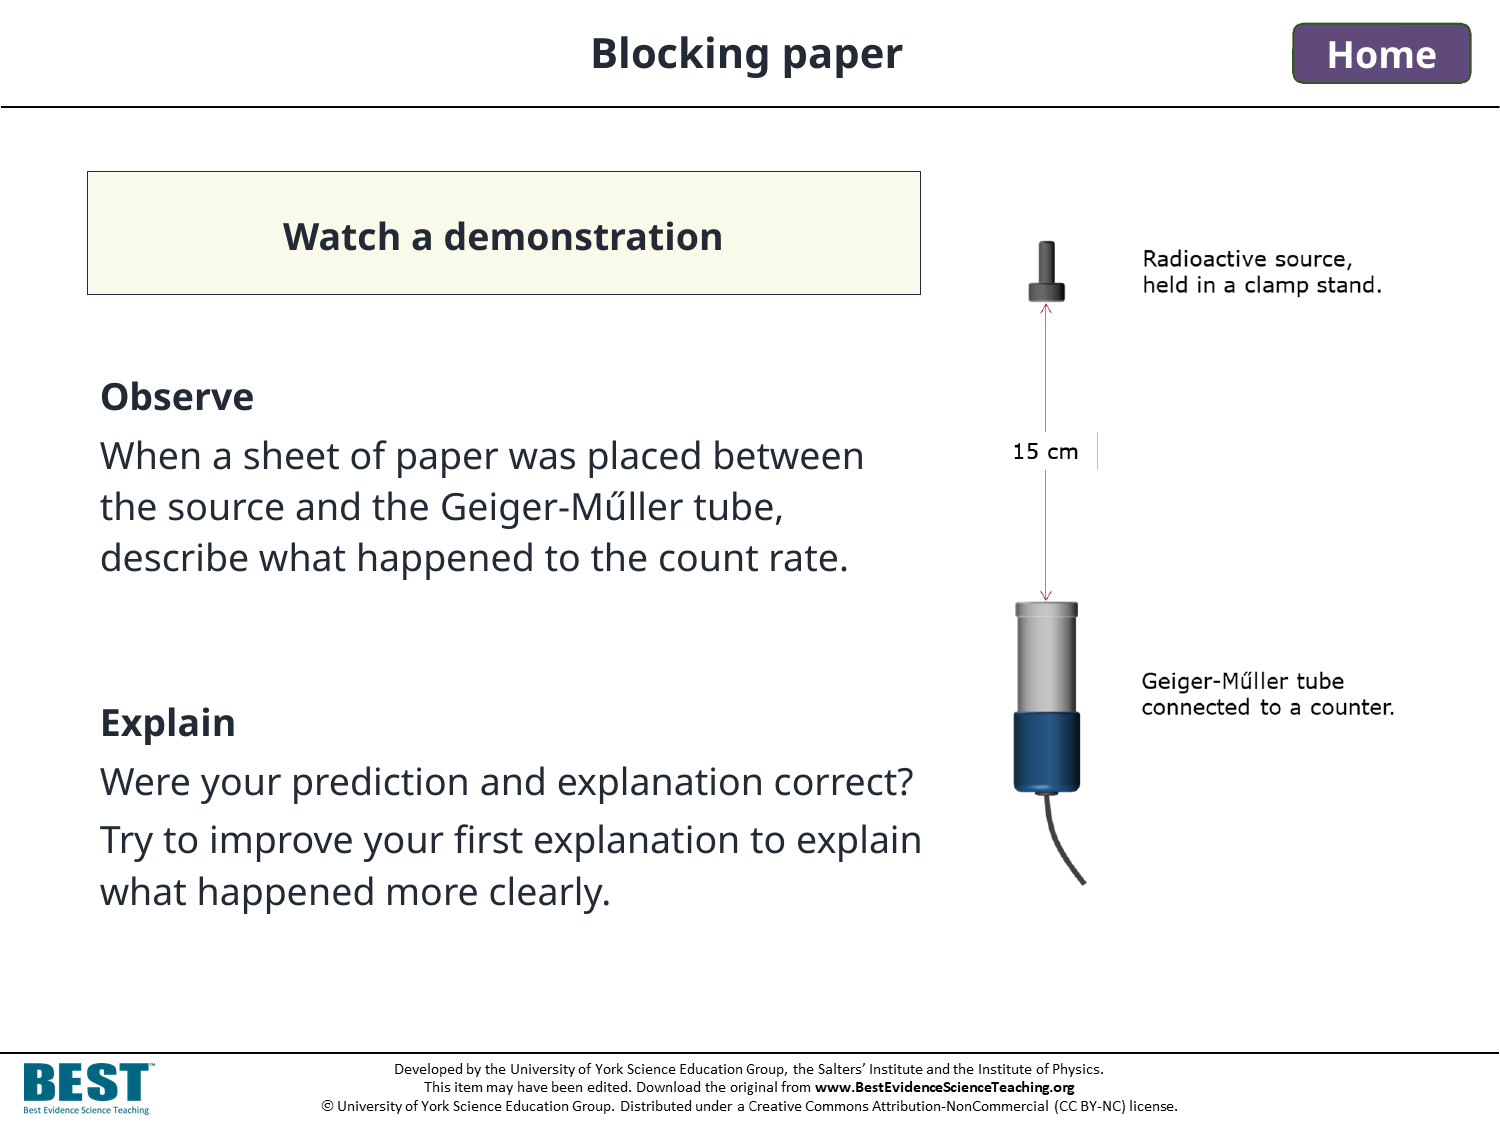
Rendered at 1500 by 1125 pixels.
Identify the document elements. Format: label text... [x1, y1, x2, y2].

text_box Home [1292, 22, 1472, 84]
text_box Blocking paper [23, 4, 1471, 99]
picture [0, 106, 1500, 1125]
